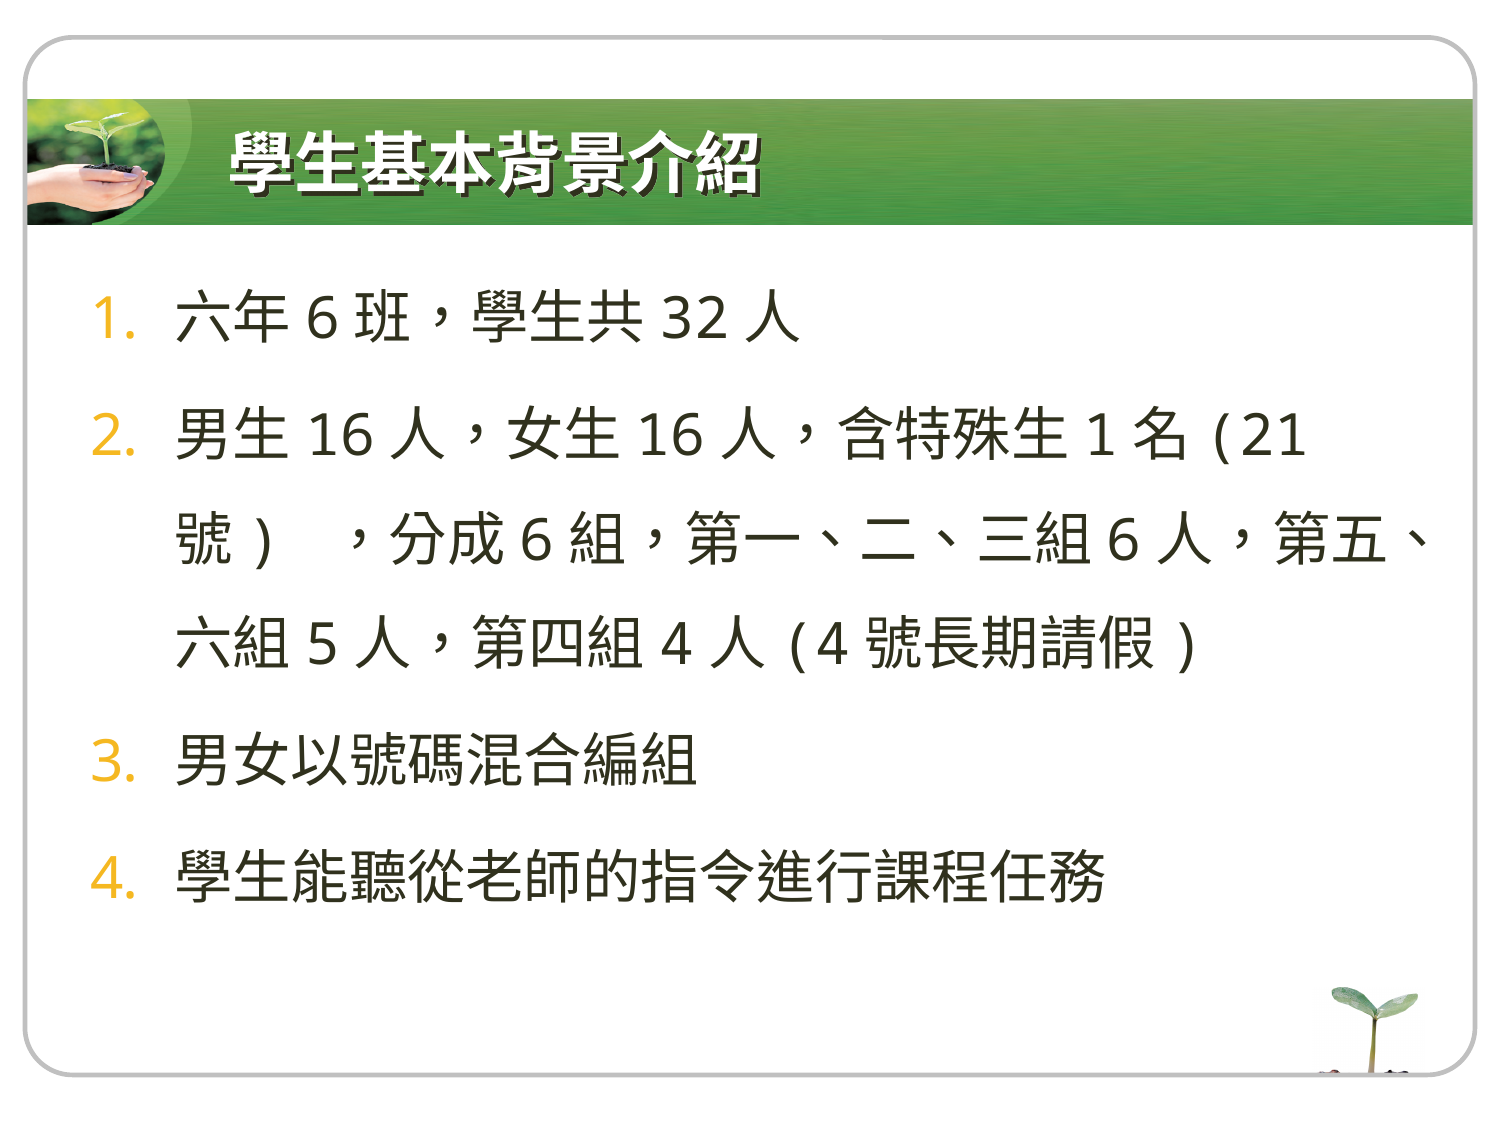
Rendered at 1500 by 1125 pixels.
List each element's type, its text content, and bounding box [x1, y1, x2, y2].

picture [1312, 987, 1425, 1072]
title 學生基本背景介紹 [212, 117, 1413, 205]
picture [28, 99, 1472, 225]
list 六年6班，學生共32人 男生16人，女生16人，含特殊生1名(21號) ，分成6組，第一、二、三組6人，第五、六組5人，第四組4人(4號長期請假) 男女以號碼混合編組 學生能聽從老師的指令進行課程任務 [75, 237, 1413, 1038]
